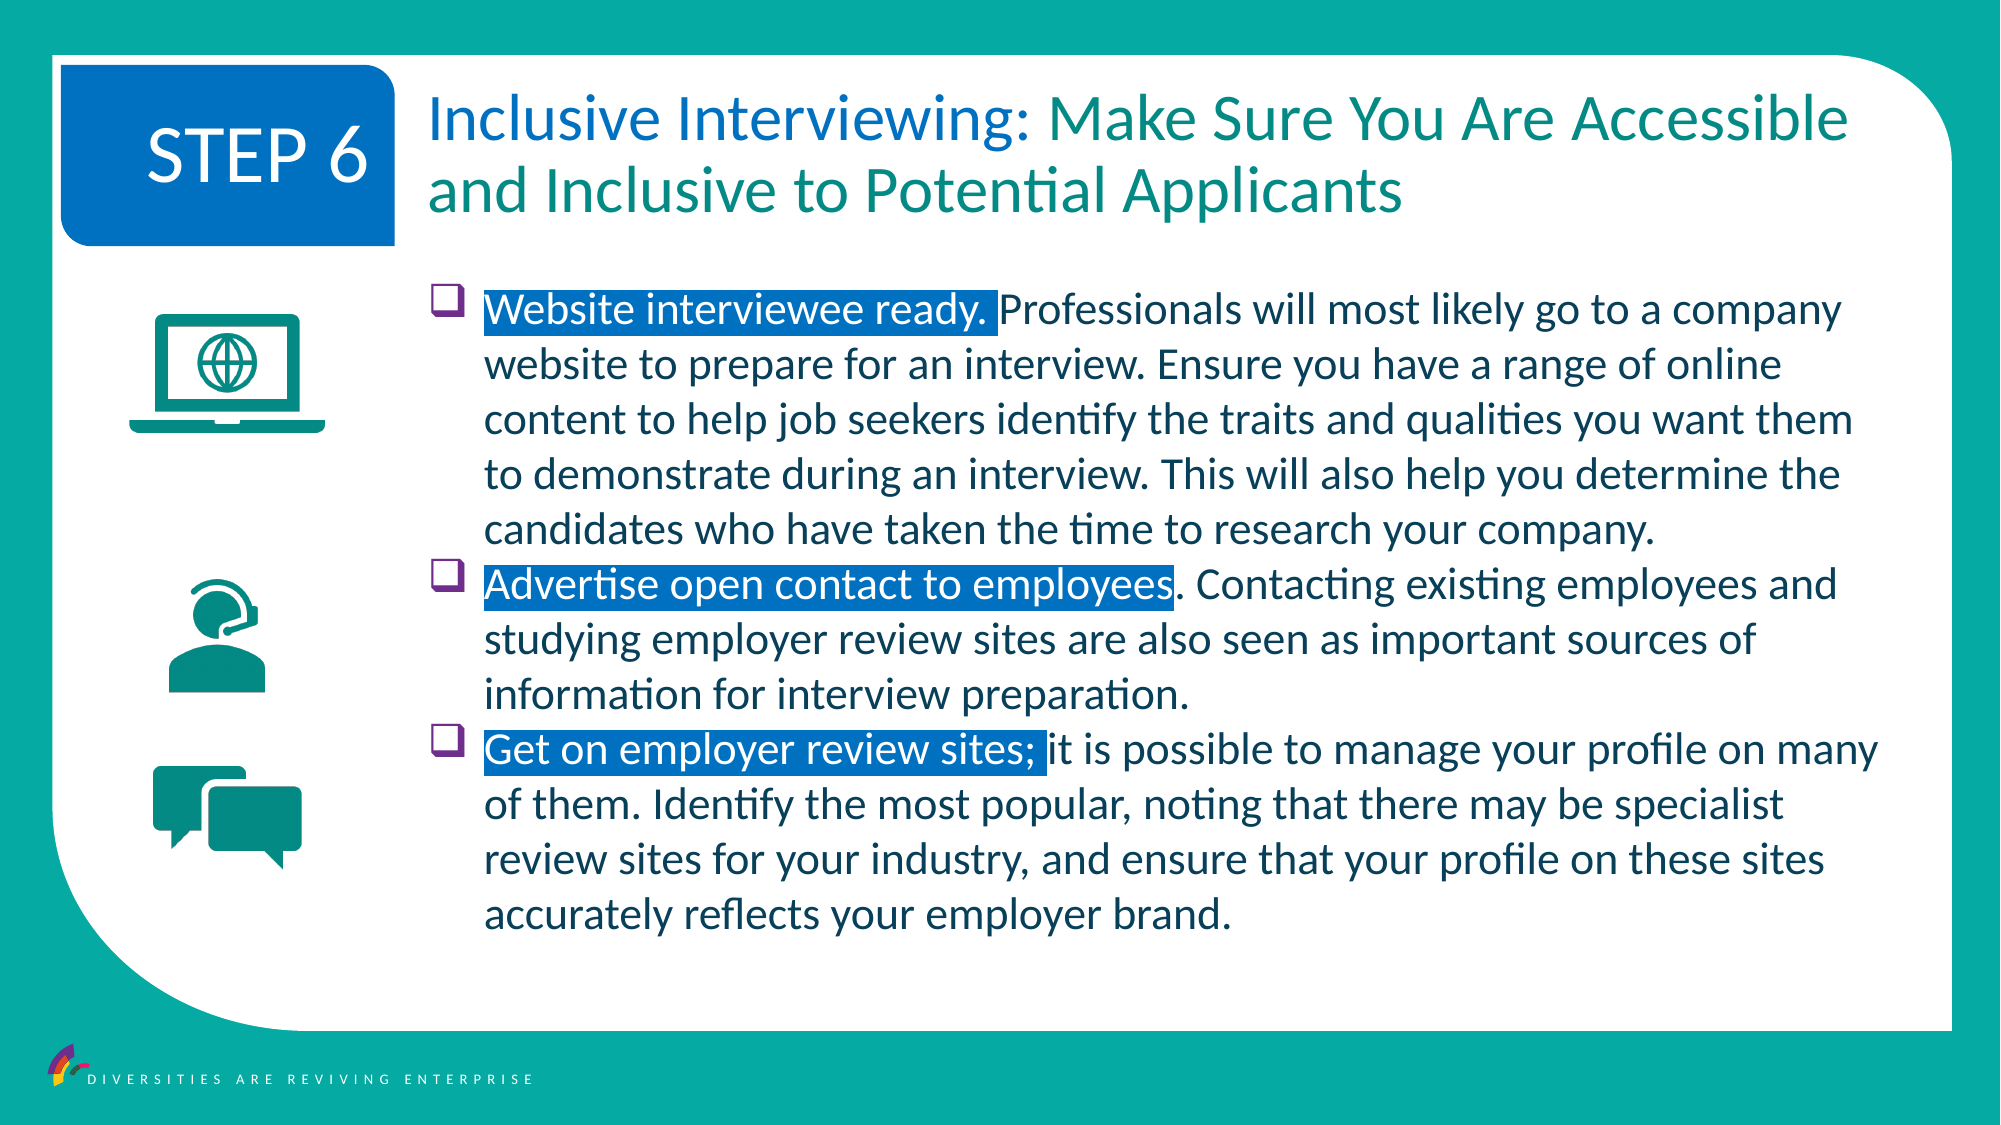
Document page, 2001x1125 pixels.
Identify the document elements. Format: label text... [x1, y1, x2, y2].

picture [145, 564, 289, 708]
text_box [59, 71, 396, 248]
list Website interviewee ready. Professionals will most likely go to a company website to prepare for an interview. Ensure you have a range of online content to help job seekers identify the traits and qualities you want them to demonstrate during an interview. This will also help you determine the candidates who have taken the time to research your company. Advertise open contact to employees. Contacting existing employees and studying employer review sites are also seen as important sources of information for interview preparation. Get on employer review sites; it is possible to manage your profile on many of them. Identify the most popular, noting that there may be specialist review sites for your industry, and ensure that your profile on these sites accurately reflects your employer brand. [412, 271, 1902, 947]
list Inclusive Interviewing: Make Sure You Are Accessible and Inclusive to Potential Applicants [412, 89, 1869, 221]
text_box STEP 6 [15, 56, 385, 213]
picture [125, 271, 329, 475]
picture [138, 729, 316, 907]
